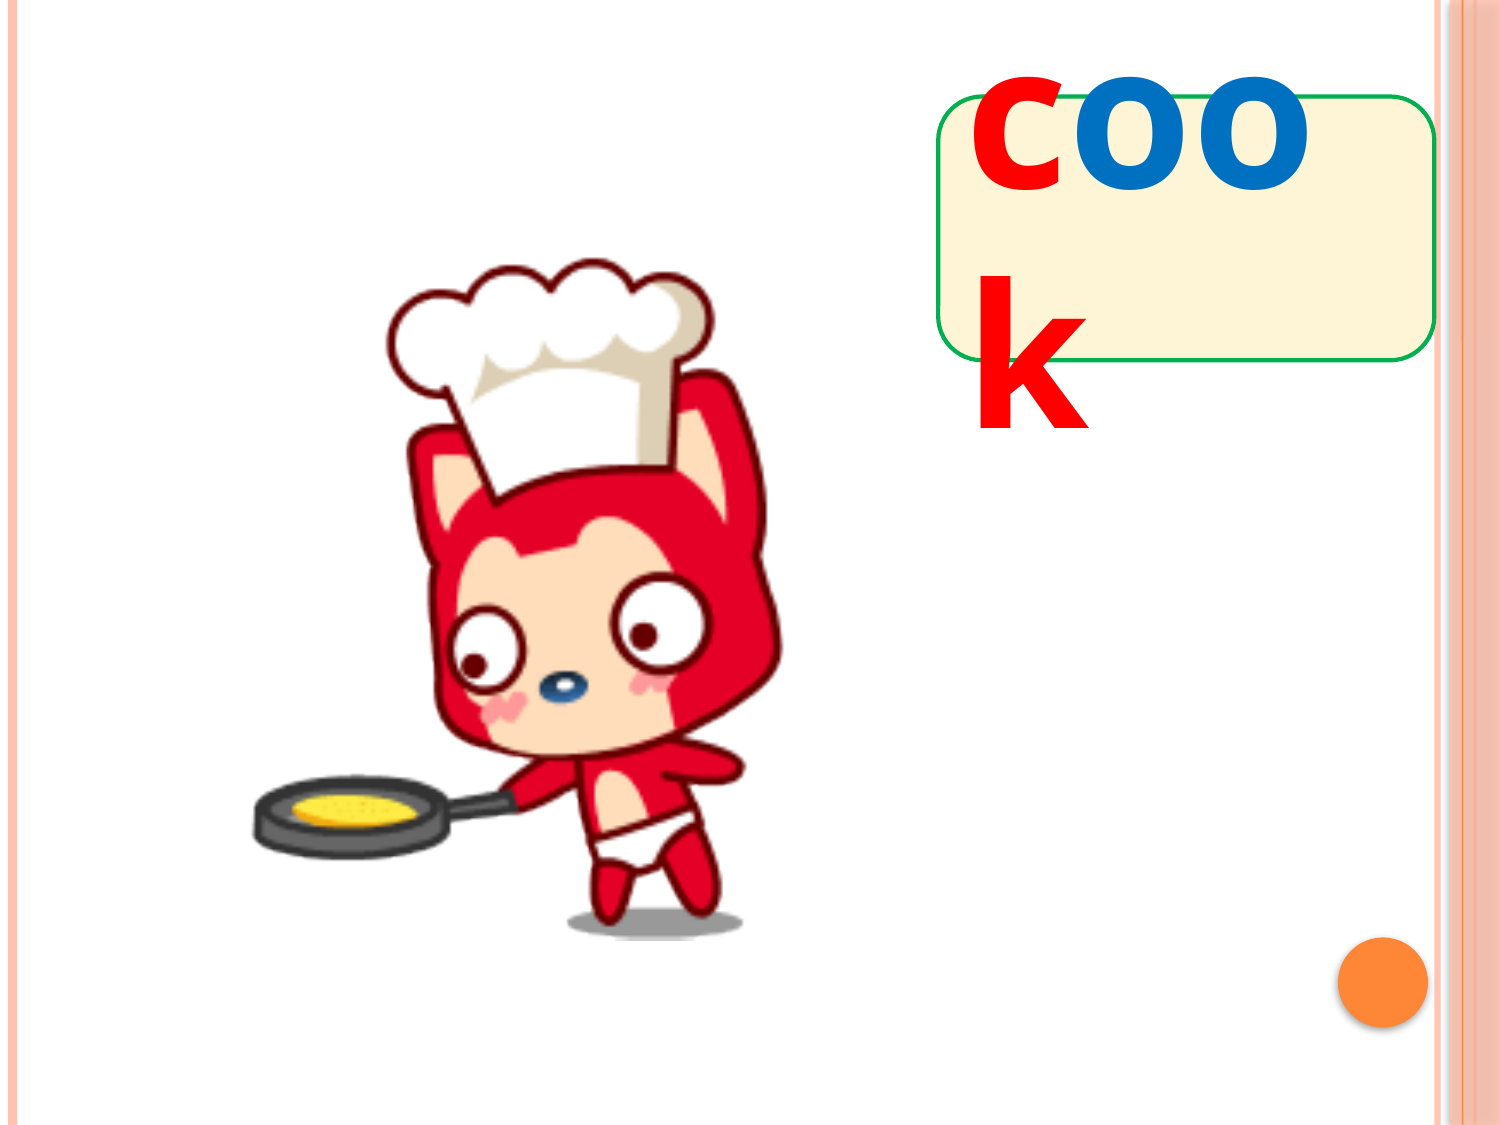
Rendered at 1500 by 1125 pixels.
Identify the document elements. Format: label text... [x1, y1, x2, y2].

text_box cook [936, 94, 1437, 363]
picture [241, 183, 999, 941]
